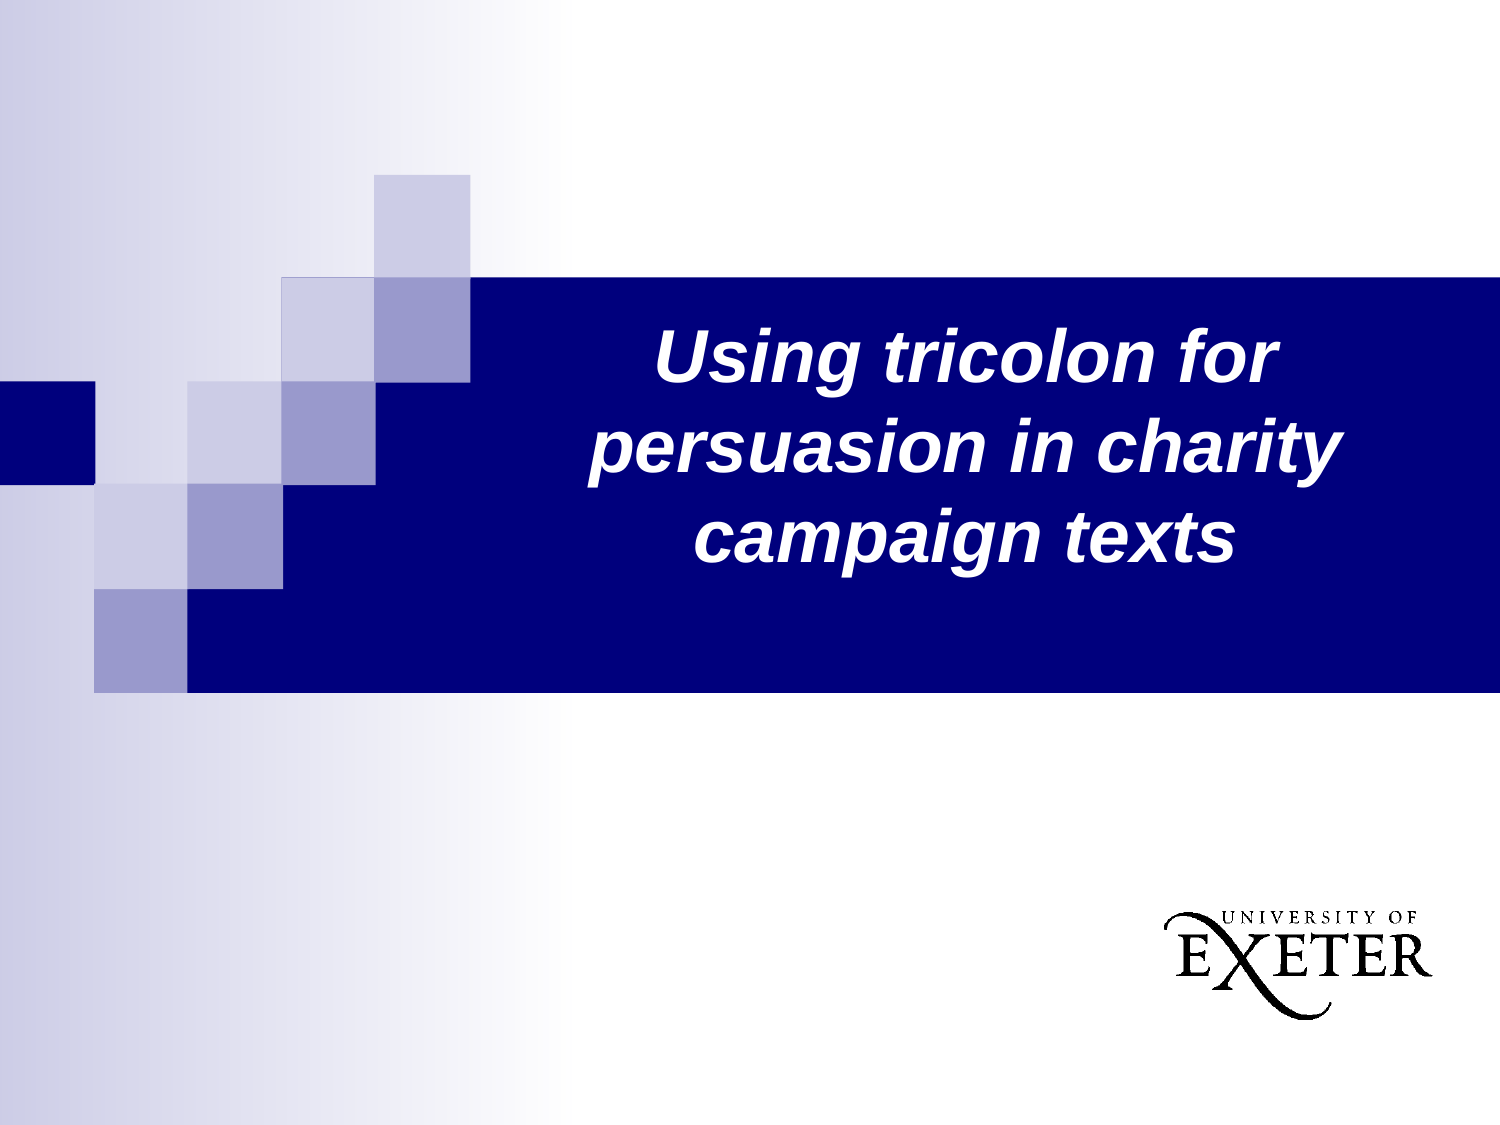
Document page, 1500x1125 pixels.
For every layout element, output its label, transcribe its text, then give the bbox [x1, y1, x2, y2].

picture [1160, 908, 1434, 1022]
text_box Using tricolon for persuasion in charity campaign texts [478, 299, 1454, 585]
